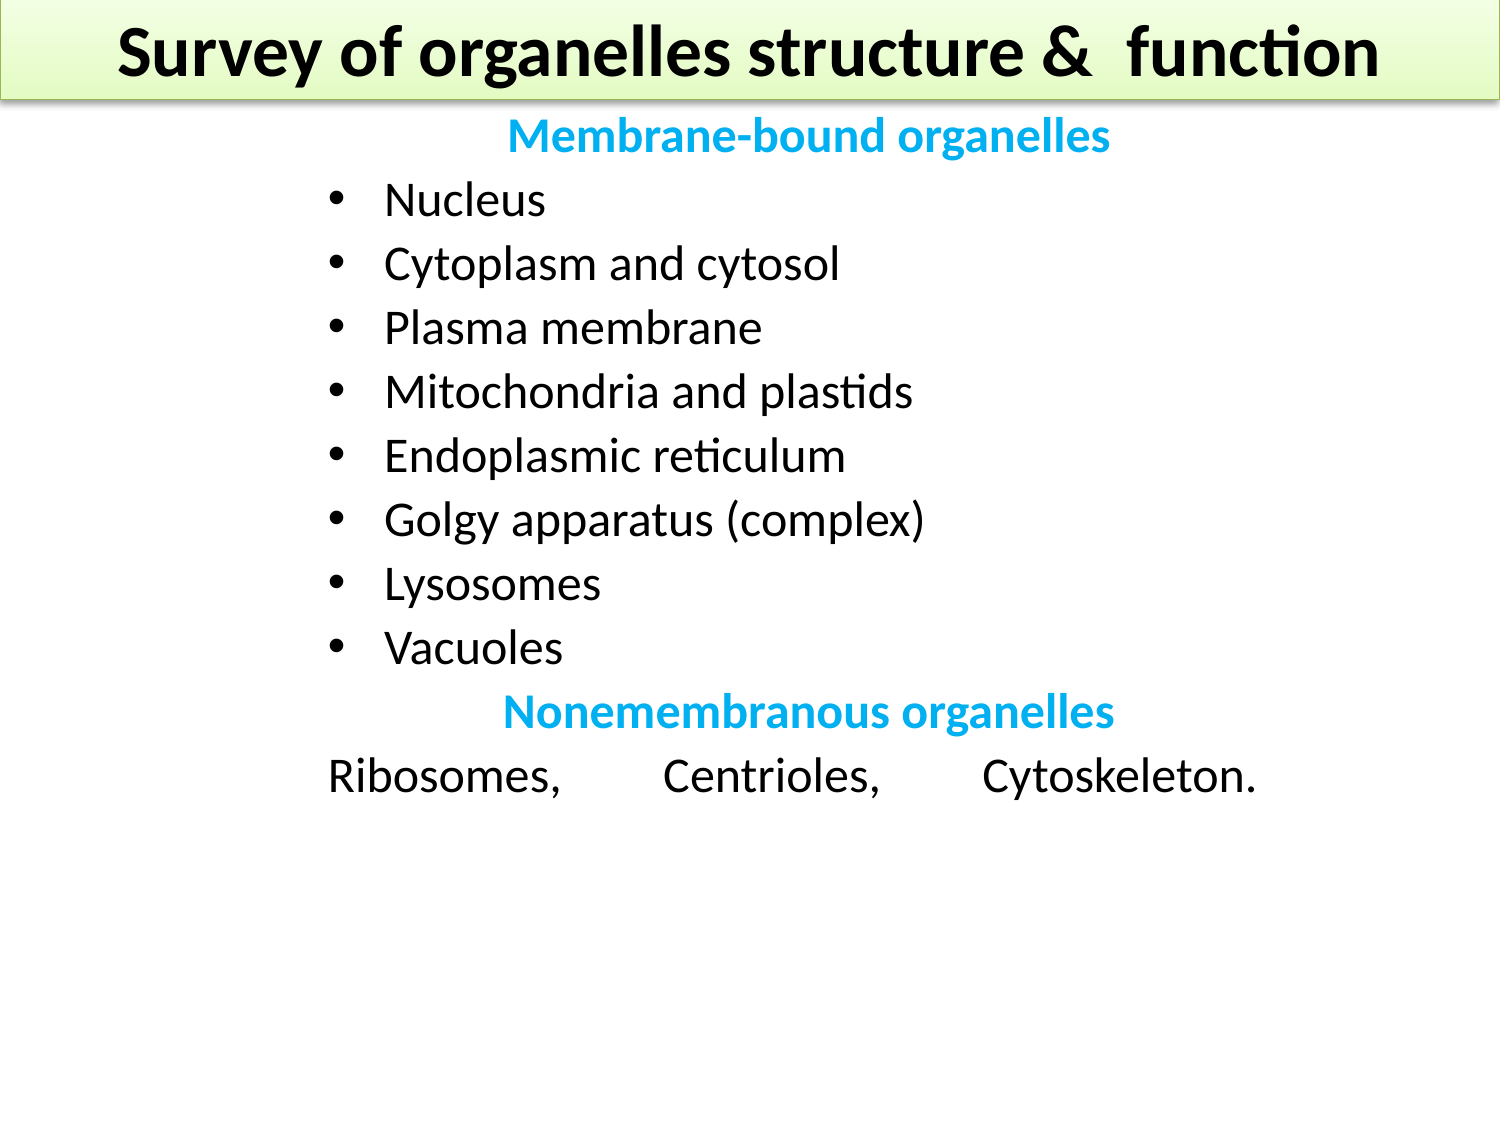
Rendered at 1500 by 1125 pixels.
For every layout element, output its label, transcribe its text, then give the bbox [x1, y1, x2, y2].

list Membrane-bound organelles Nucleus Cytoplasm and cytosol Plasma membrane Mitochondria and plastids Endoplasmic reticulum Golgy apparatus (complex) Lysosomes Vacuoles Nonemembranous organelles Ribosomes, Centrioles, Cytoskeleton. [312, 101, 1306, 965]
title Survey of organelles structure & function [0, 0, 1500, 100]
